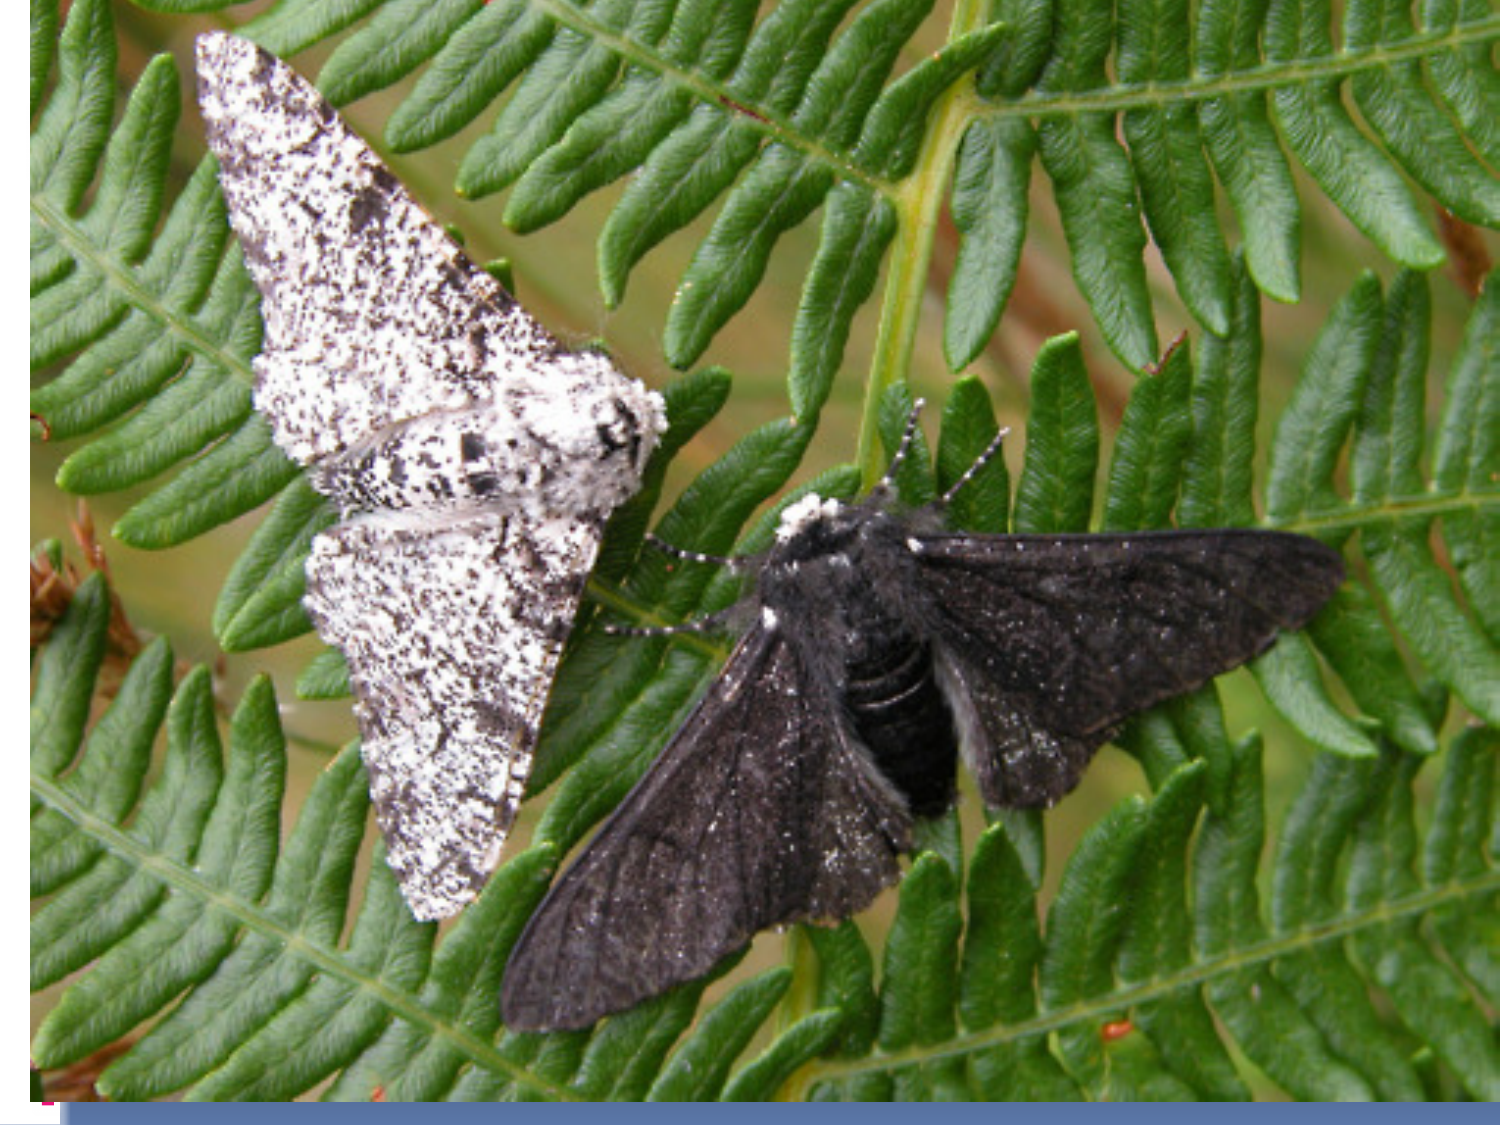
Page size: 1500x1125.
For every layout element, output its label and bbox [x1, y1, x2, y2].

list [30, 0, 1500, 1103]
